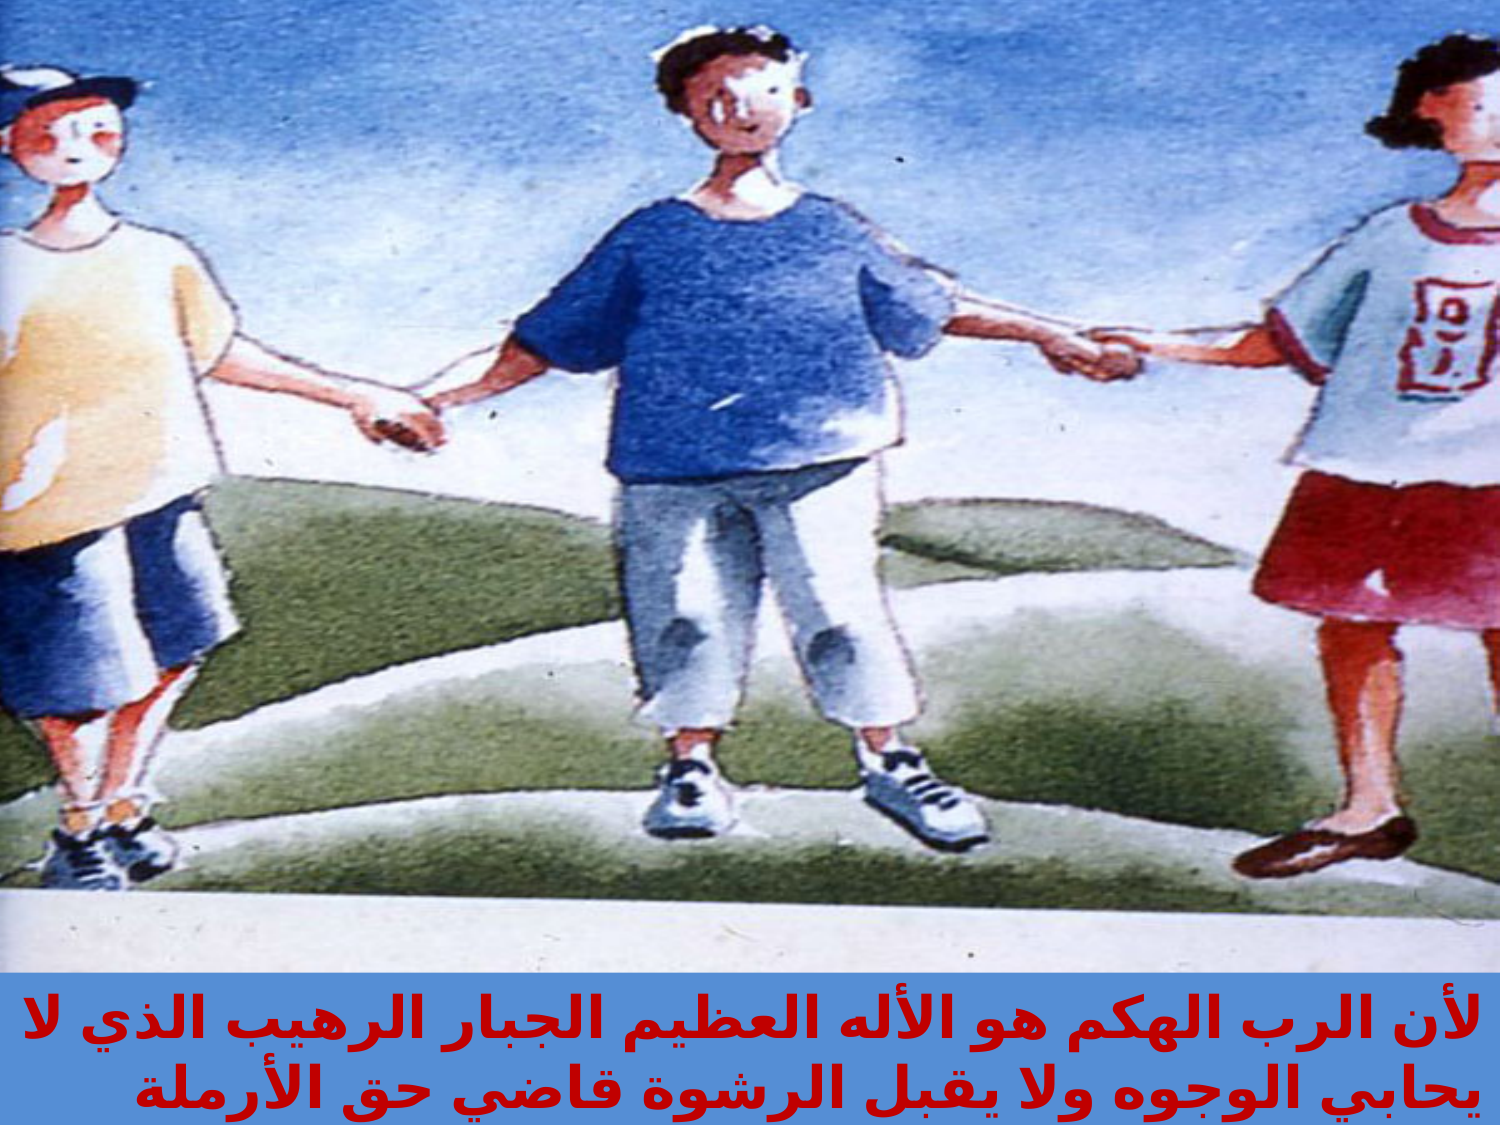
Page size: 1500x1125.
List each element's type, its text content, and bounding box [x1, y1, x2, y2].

picture [0, 0, 1500, 973]
text_box لأن الرب الهكم هو الأله العظيم الجبار الرهيب الذي لا يحابي الوجوه ولا يقبل الرشوة قاضي حق الأرملة واليتيم ومحب الغريب فيرزقه طعاما وكسوة [0, 979, 1500, 1125]
